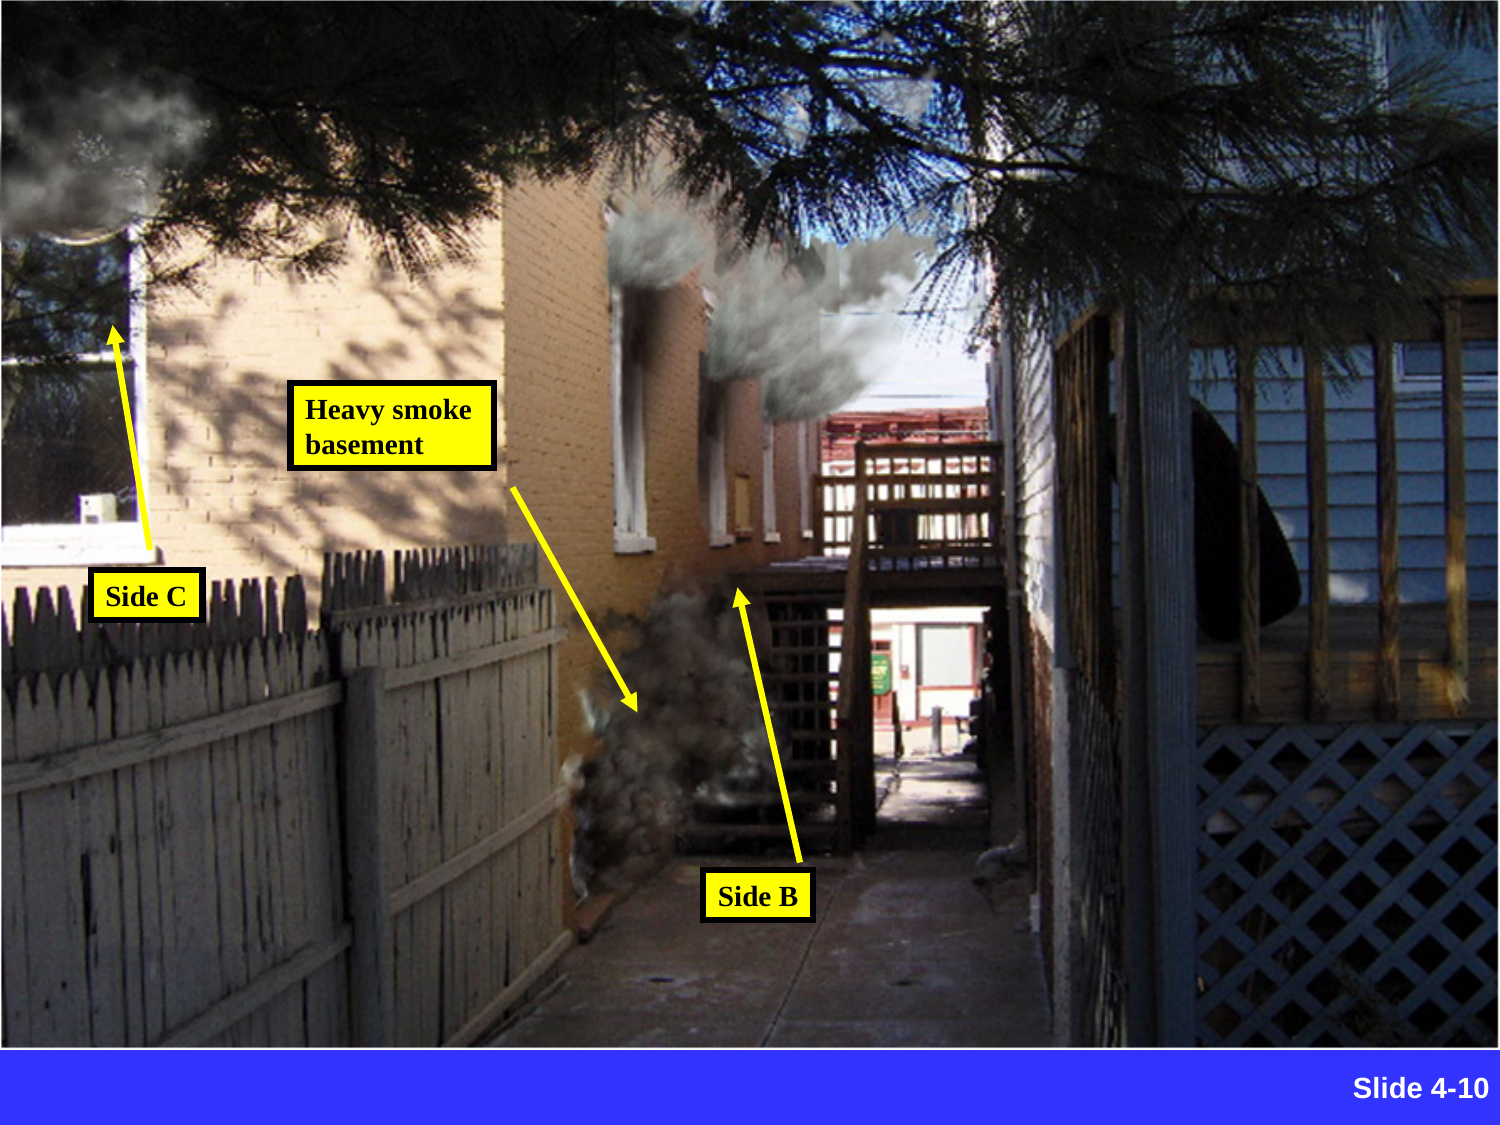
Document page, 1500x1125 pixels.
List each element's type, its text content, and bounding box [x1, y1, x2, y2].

slide_number Slide 4-98 [1154, 1061, 1500, 1125]
picture [0, 0, 1500, 1051]
